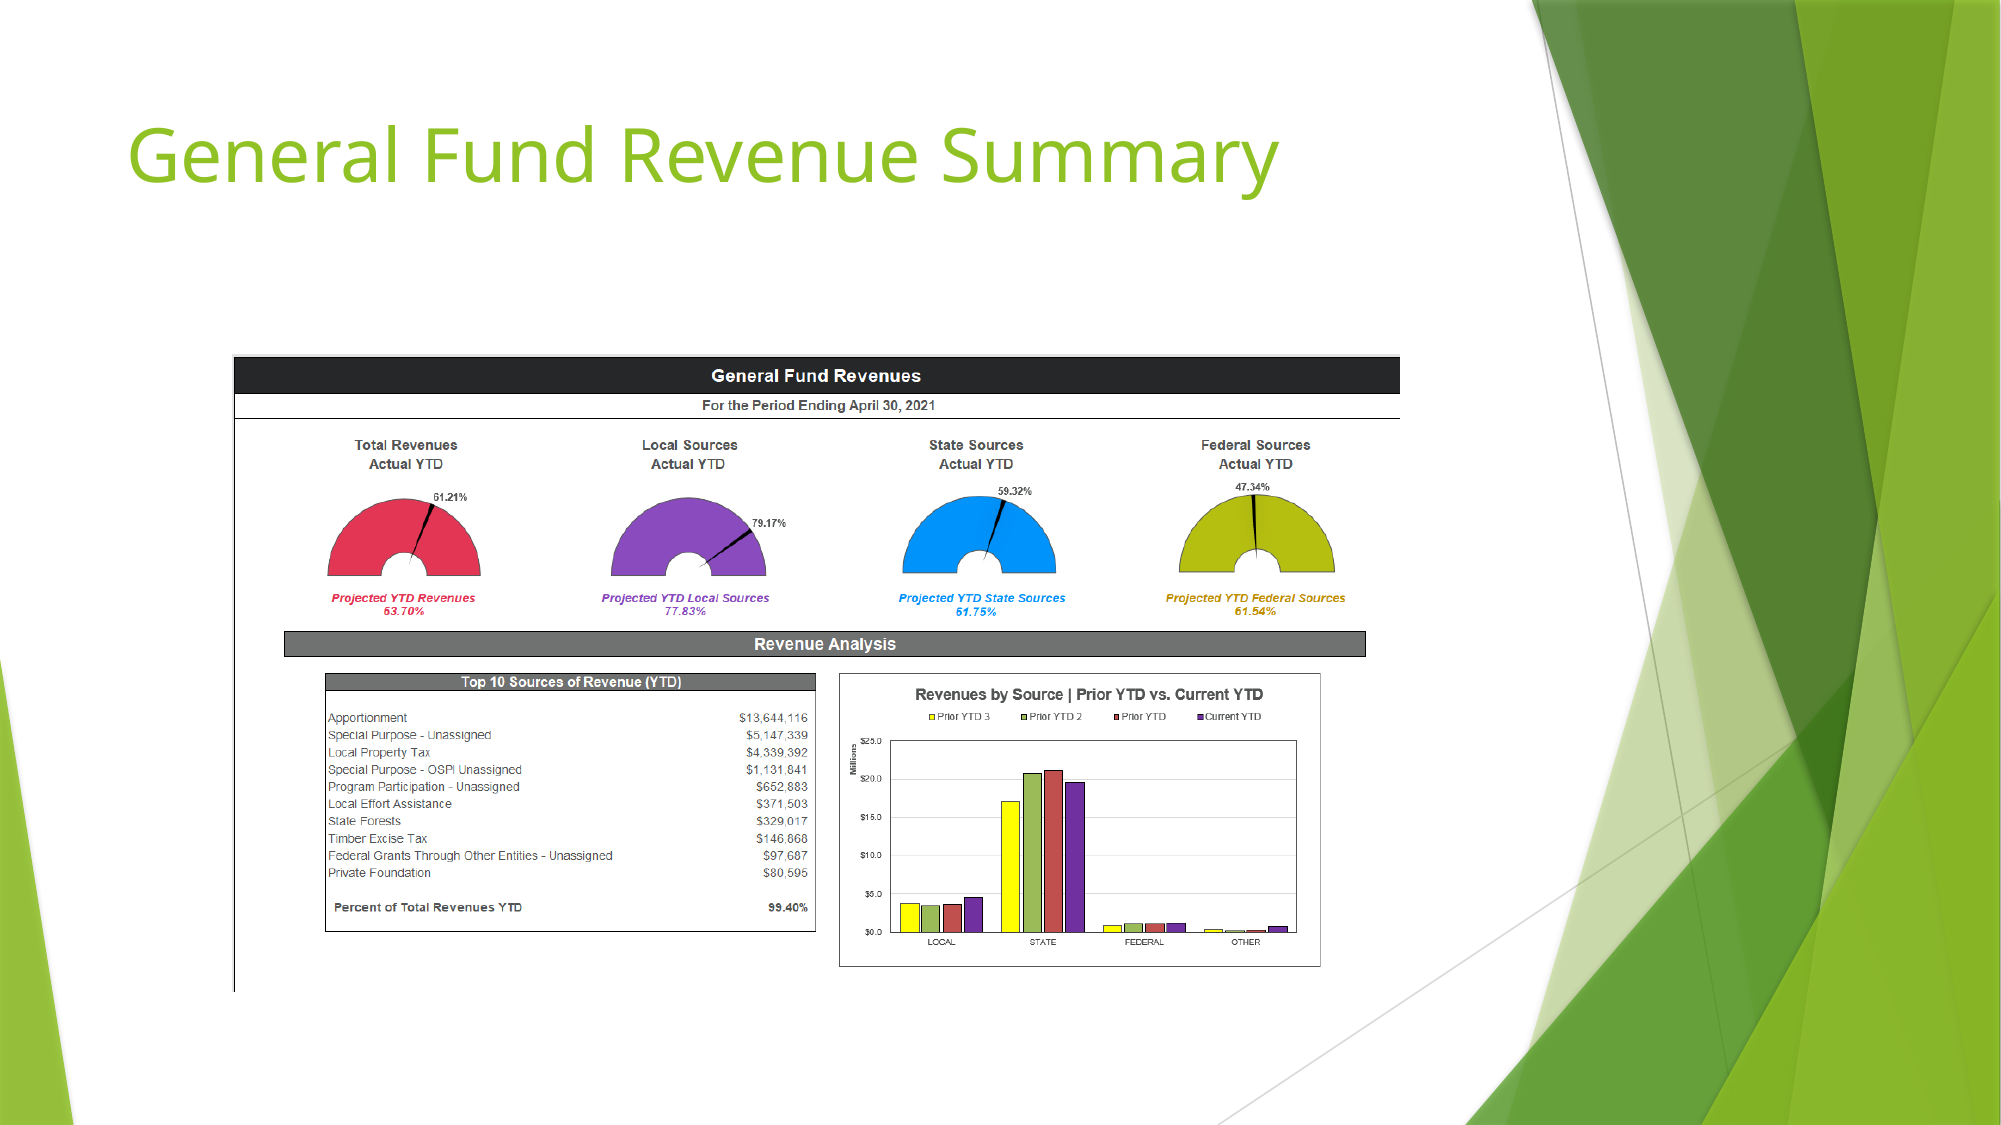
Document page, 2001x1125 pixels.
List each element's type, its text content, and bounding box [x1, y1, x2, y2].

title General Fund Revenue Summary [111, 99, 1522, 317]
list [232, 353, 1401, 992]
